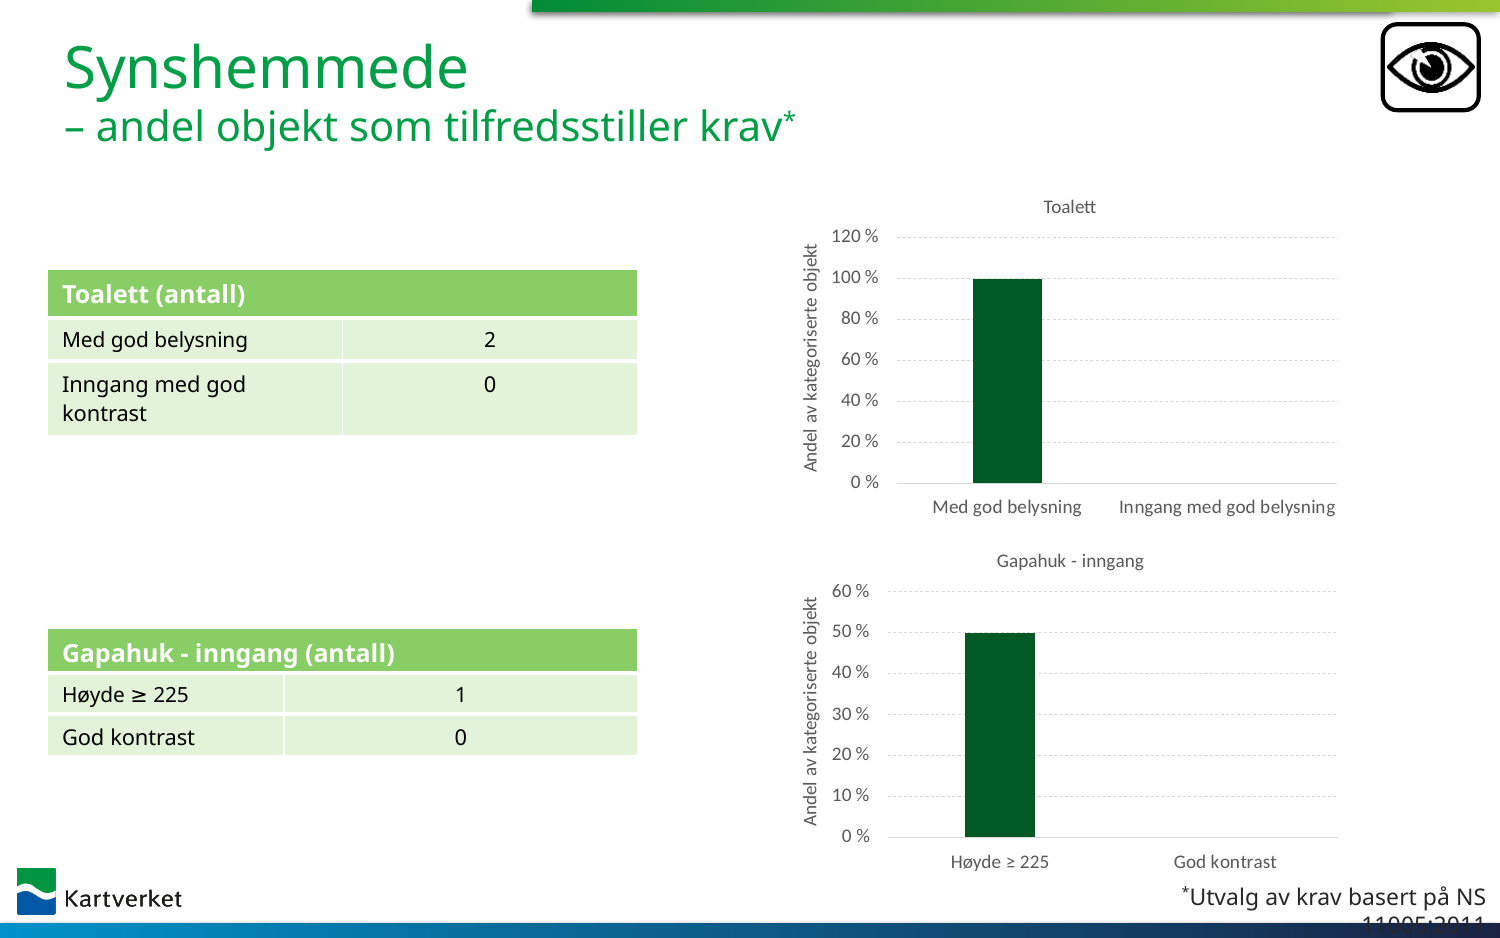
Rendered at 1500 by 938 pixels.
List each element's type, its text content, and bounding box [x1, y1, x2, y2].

text_box Synshemmede – andel objekt som tilfredsstiller krav* [49, 24, 1431, 158]
picture [791, 187, 1348, 526]
table_cell Høyde ≥ 225 [48, 675, 283, 712]
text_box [1382, 24, 1480, 111]
table_cell 0 [343, 363, 637, 435]
text_box *Utvalg av krav basert på NS 11005:2011 [1068, 873, 1500, 938]
table_cell Med god belysning [48, 320, 342, 359]
table_cell 0 [285, 716, 637, 755]
table_header Toalett (antall) [48, 270, 637, 316]
table_cell 2 [343, 320, 637, 359]
table_cell God kontrast [48, 716, 283, 755]
table_cell 1 [285, 675, 637, 712]
table_cell Inngang med god kontrast [48, 363, 342, 435]
picture [791, 541, 1349, 880]
table_header Gapahuk - inngang (antall) [48, 629, 637, 671]
